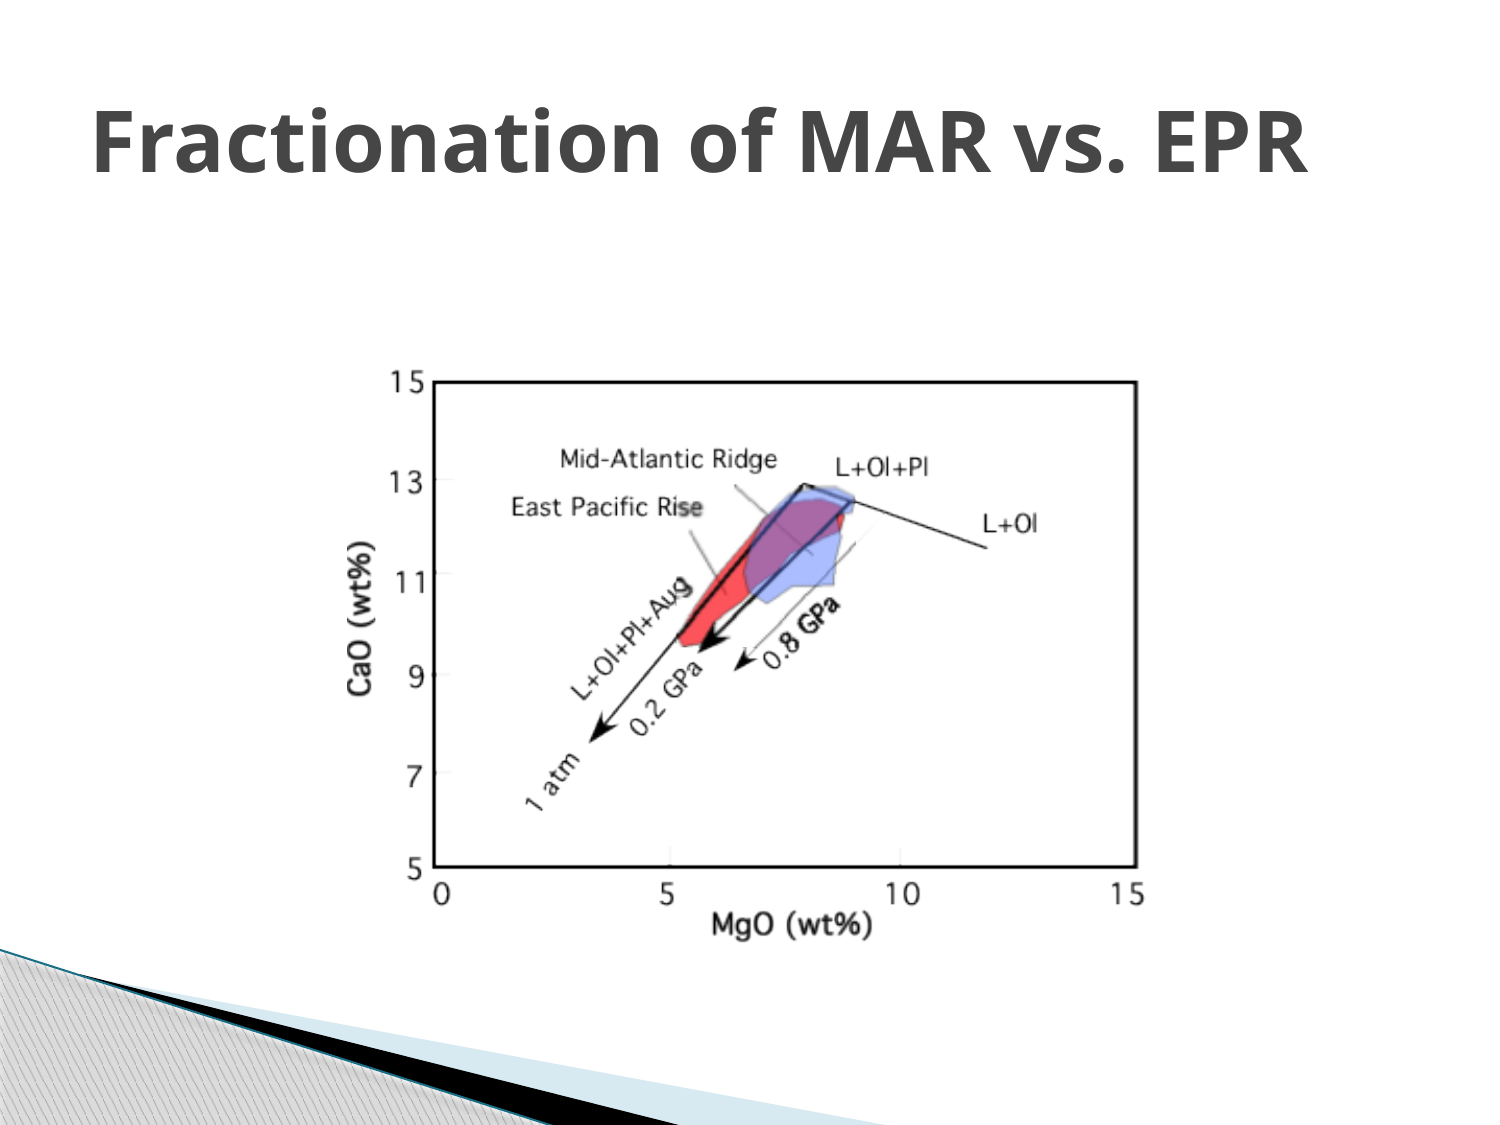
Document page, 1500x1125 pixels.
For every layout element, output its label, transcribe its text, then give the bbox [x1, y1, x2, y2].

title Fractionation of MAR vs. EPR [75, 45, 1425, 233]
picture [347, 364, 1153, 947]
